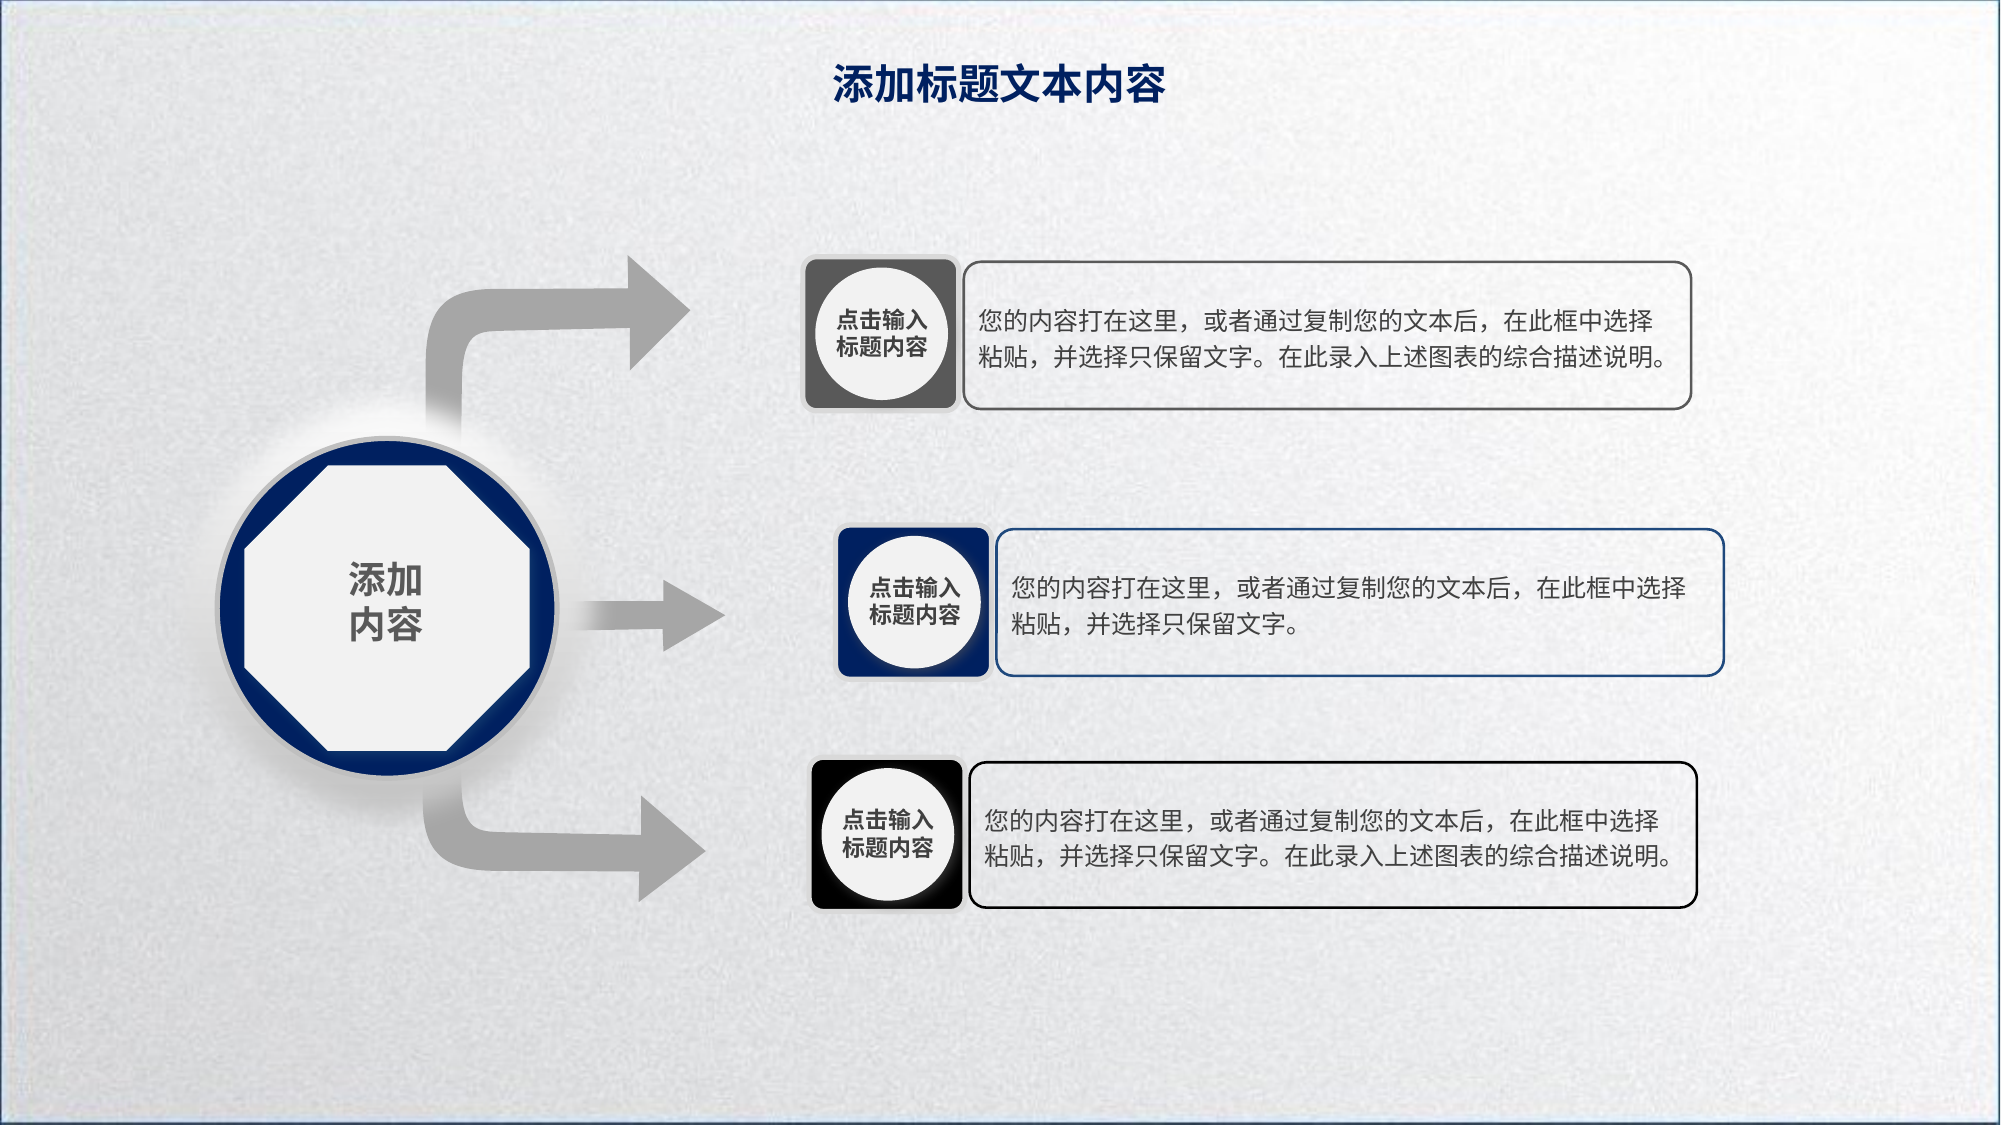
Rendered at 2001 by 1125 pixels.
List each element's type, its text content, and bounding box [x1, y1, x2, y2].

text_box [436, 795, 706, 903]
text_box 添加标题文本内容 [710, 52, 1289, 114]
text_box 您的内容打在这里，或者通过复制您的文本后，在此框中选择粘贴，并选择只保留文字。 [996, 529, 1724, 676]
text_box [627, 579, 726, 652]
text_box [152, 373, 622, 843]
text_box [808, 757, 966, 912]
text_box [802, 256, 960, 412]
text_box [245, 506, 527, 740]
text_box 您的内容打在这里，或者通过复制您的文本后，在此框中选择粘贴，并选择只保留文字。在此录入上述图表的综合描述说明。 [964, 261, 1692, 410]
text_box 您的内容打在这里，或者通过复制您的文本后，在此框中选择粘贴，并选择只保留文字。在此录入上述图表的综合描述说明。 [970, 762, 1697, 908]
picture [0, 0, 2001, 1125]
text_box [425, 255, 691, 372]
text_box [835, 524, 992, 680]
